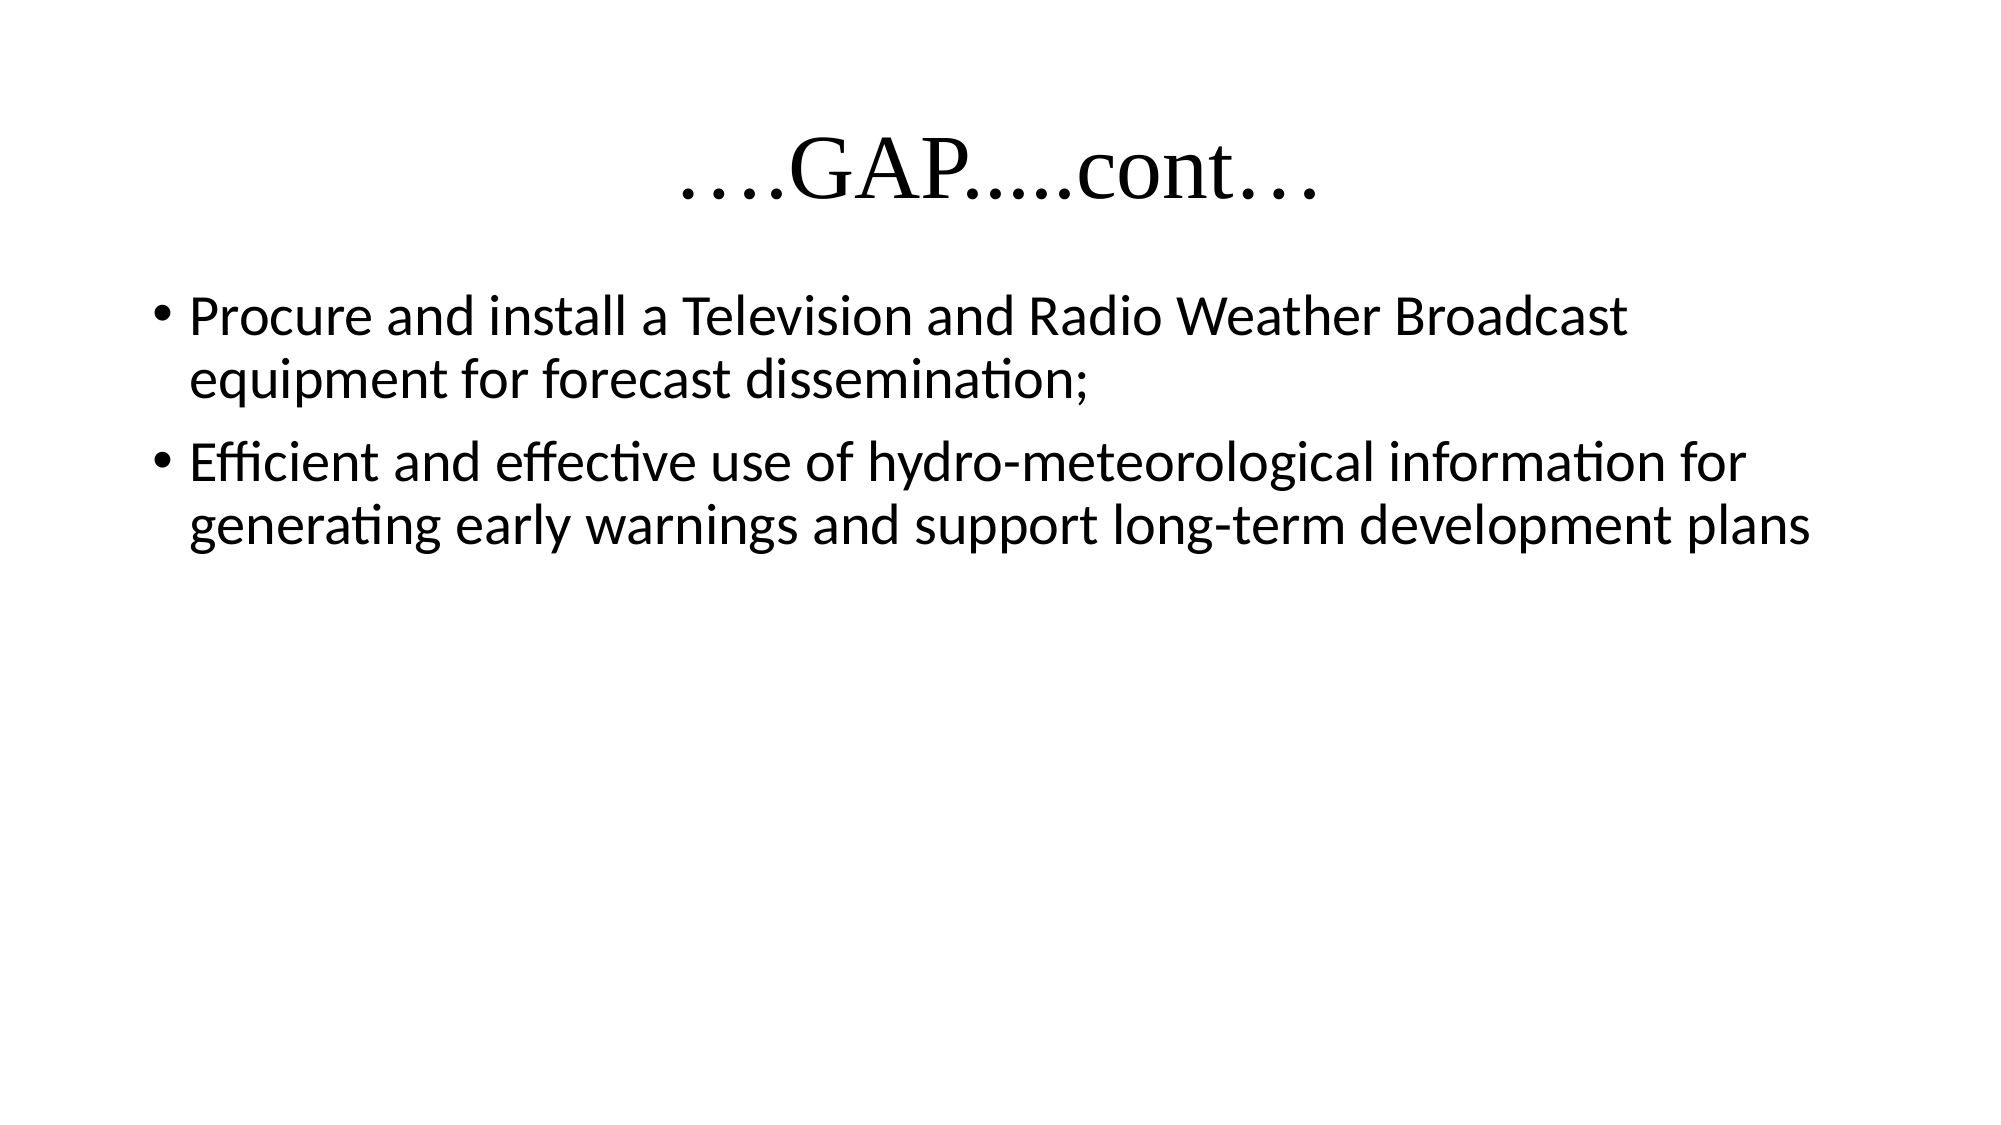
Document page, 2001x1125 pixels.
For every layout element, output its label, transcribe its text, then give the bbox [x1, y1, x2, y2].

title ….GAP.....cont… [137, 59, 1863, 277]
list Procure and install a Television and Radio Weather Broadcast equipment for forecast dissemination; Efficient and effective use of hydro-meteorological information for generating early warnings and support long-term development plans [137, 277, 1863, 1014]
